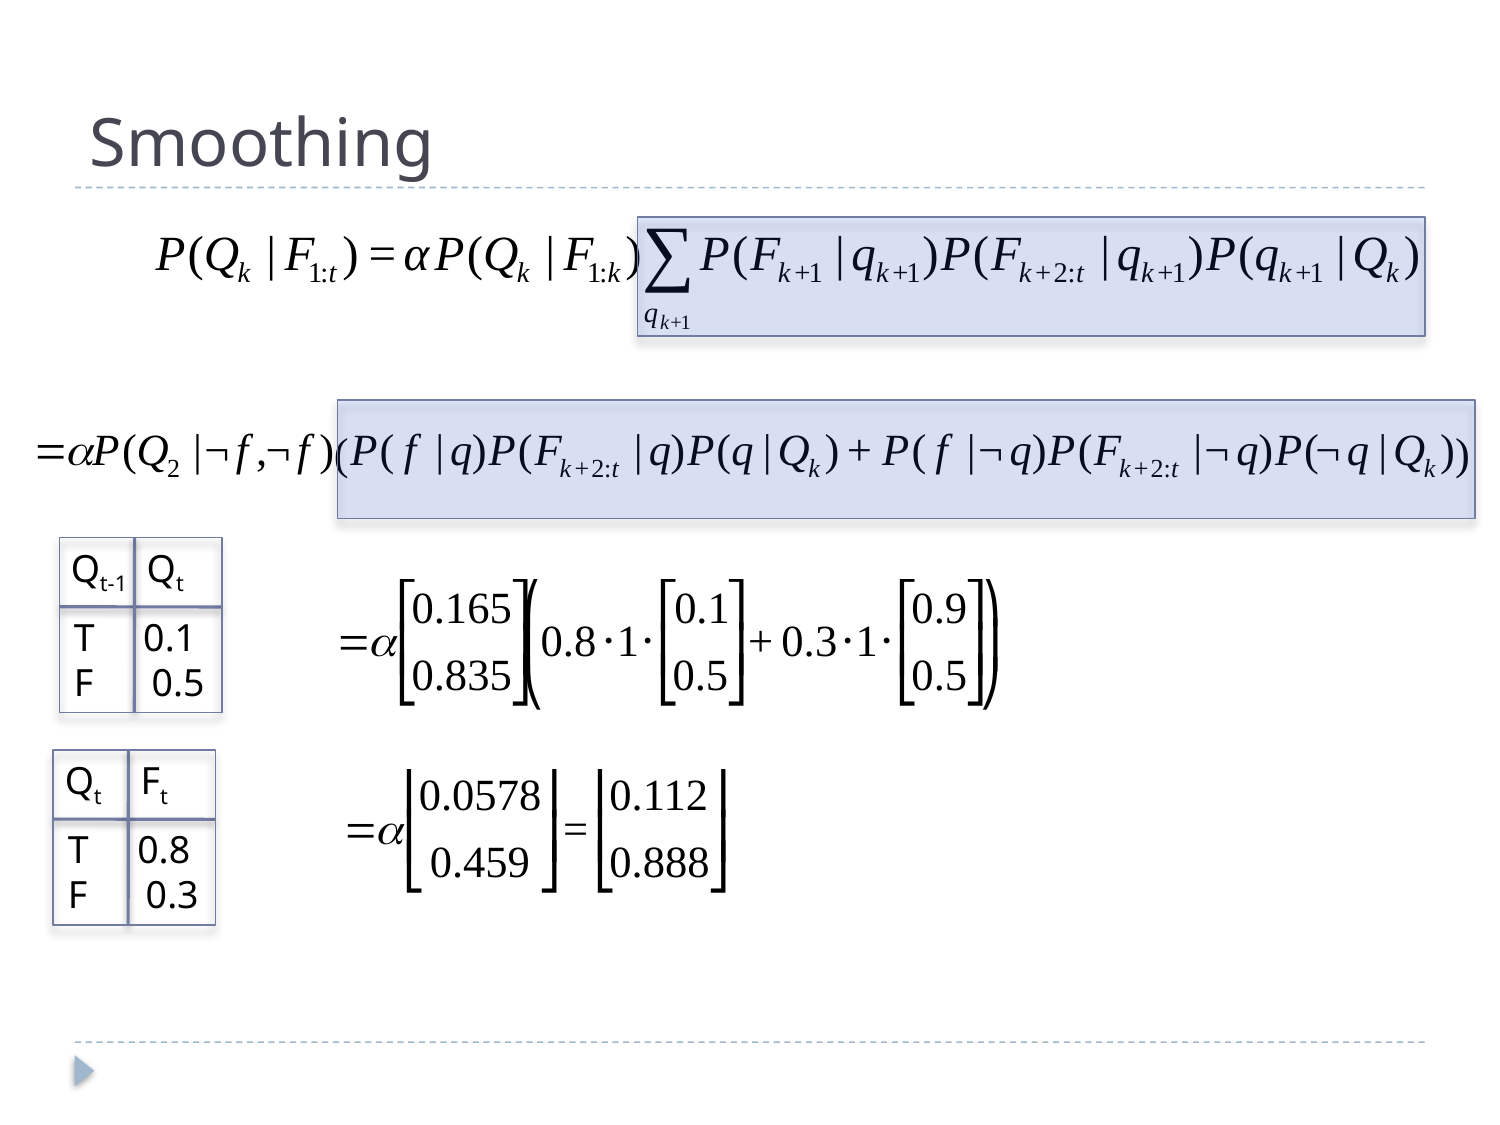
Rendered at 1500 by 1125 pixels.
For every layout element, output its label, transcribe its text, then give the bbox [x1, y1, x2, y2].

text_box [337, 497, 1476, 519]
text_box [330, 578, 999, 713]
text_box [337, 769, 728, 897]
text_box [49, 749, 216, 926]
text_box [337, 399, 1476, 424]
title Smoothing [75, 24, 1425, 188]
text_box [27, 424, 1476, 485]
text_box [55, 537, 388, 713]
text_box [147, 216, 1426, 337]
